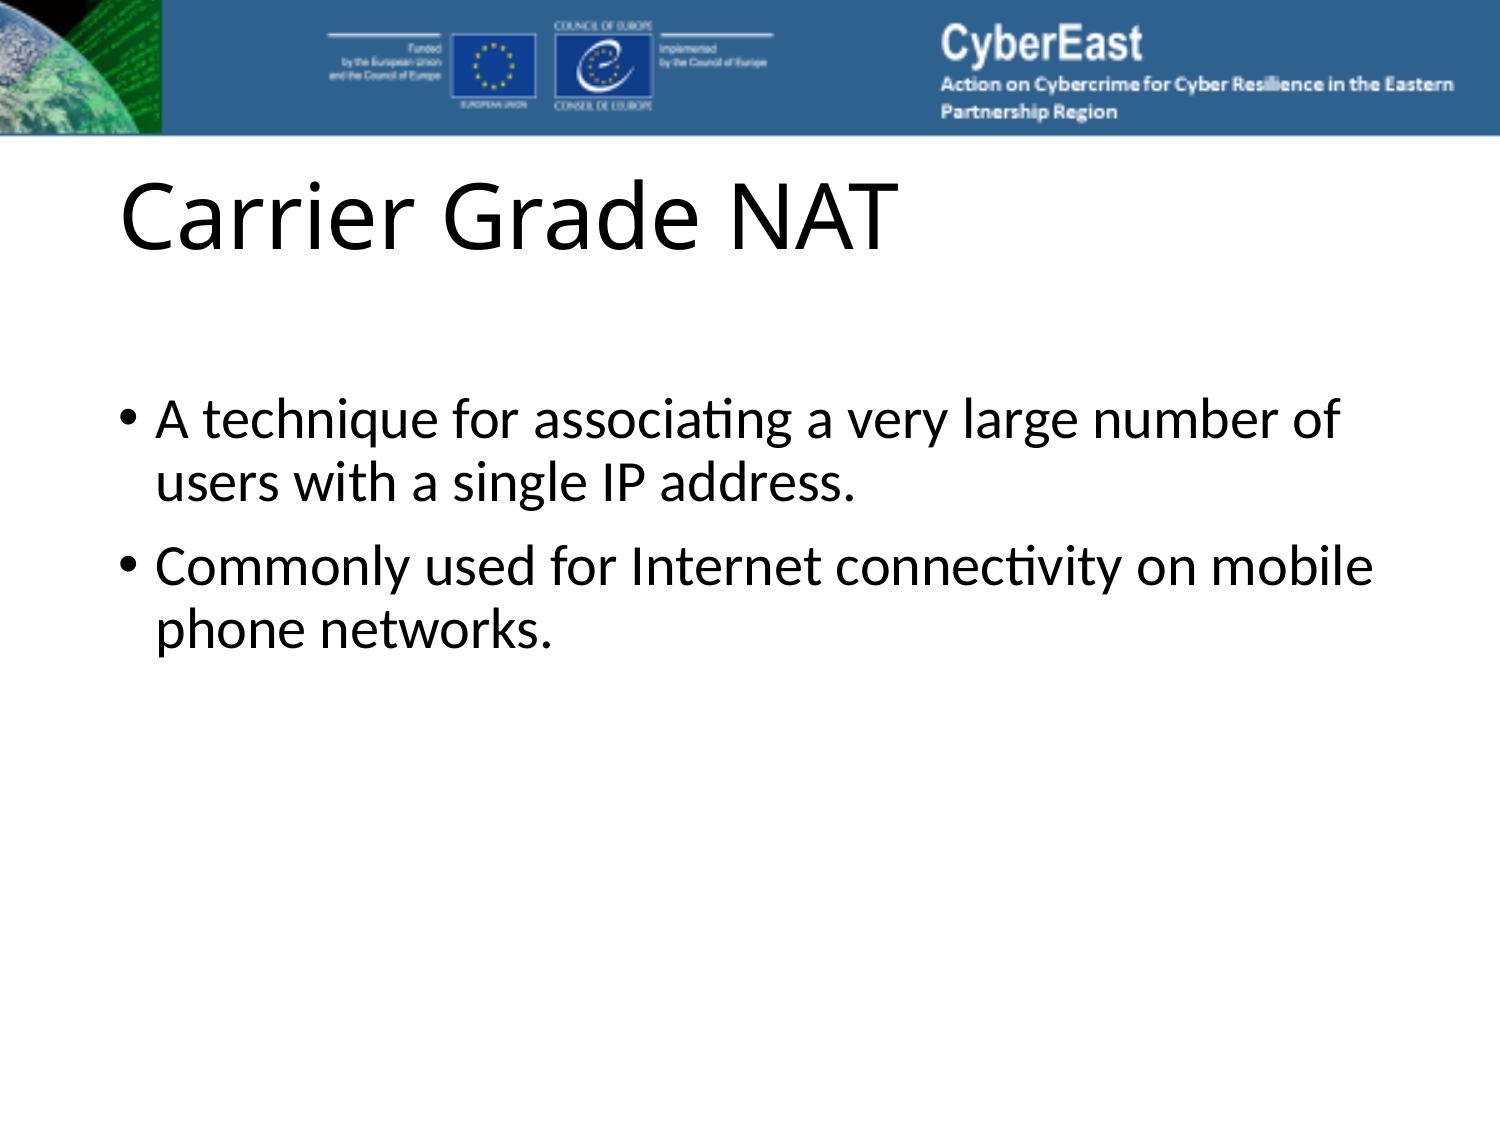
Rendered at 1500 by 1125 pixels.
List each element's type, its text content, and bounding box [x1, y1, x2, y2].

picture [0, 0, 1500, 1125]
list A technique for associating a very large number of users with a single IP address. Commonly used for Internet connectivity on mobile phone networks. [103, 381, 1397, 1095]
title Carrier Grade NAT [103, 111, 1397, 330]
